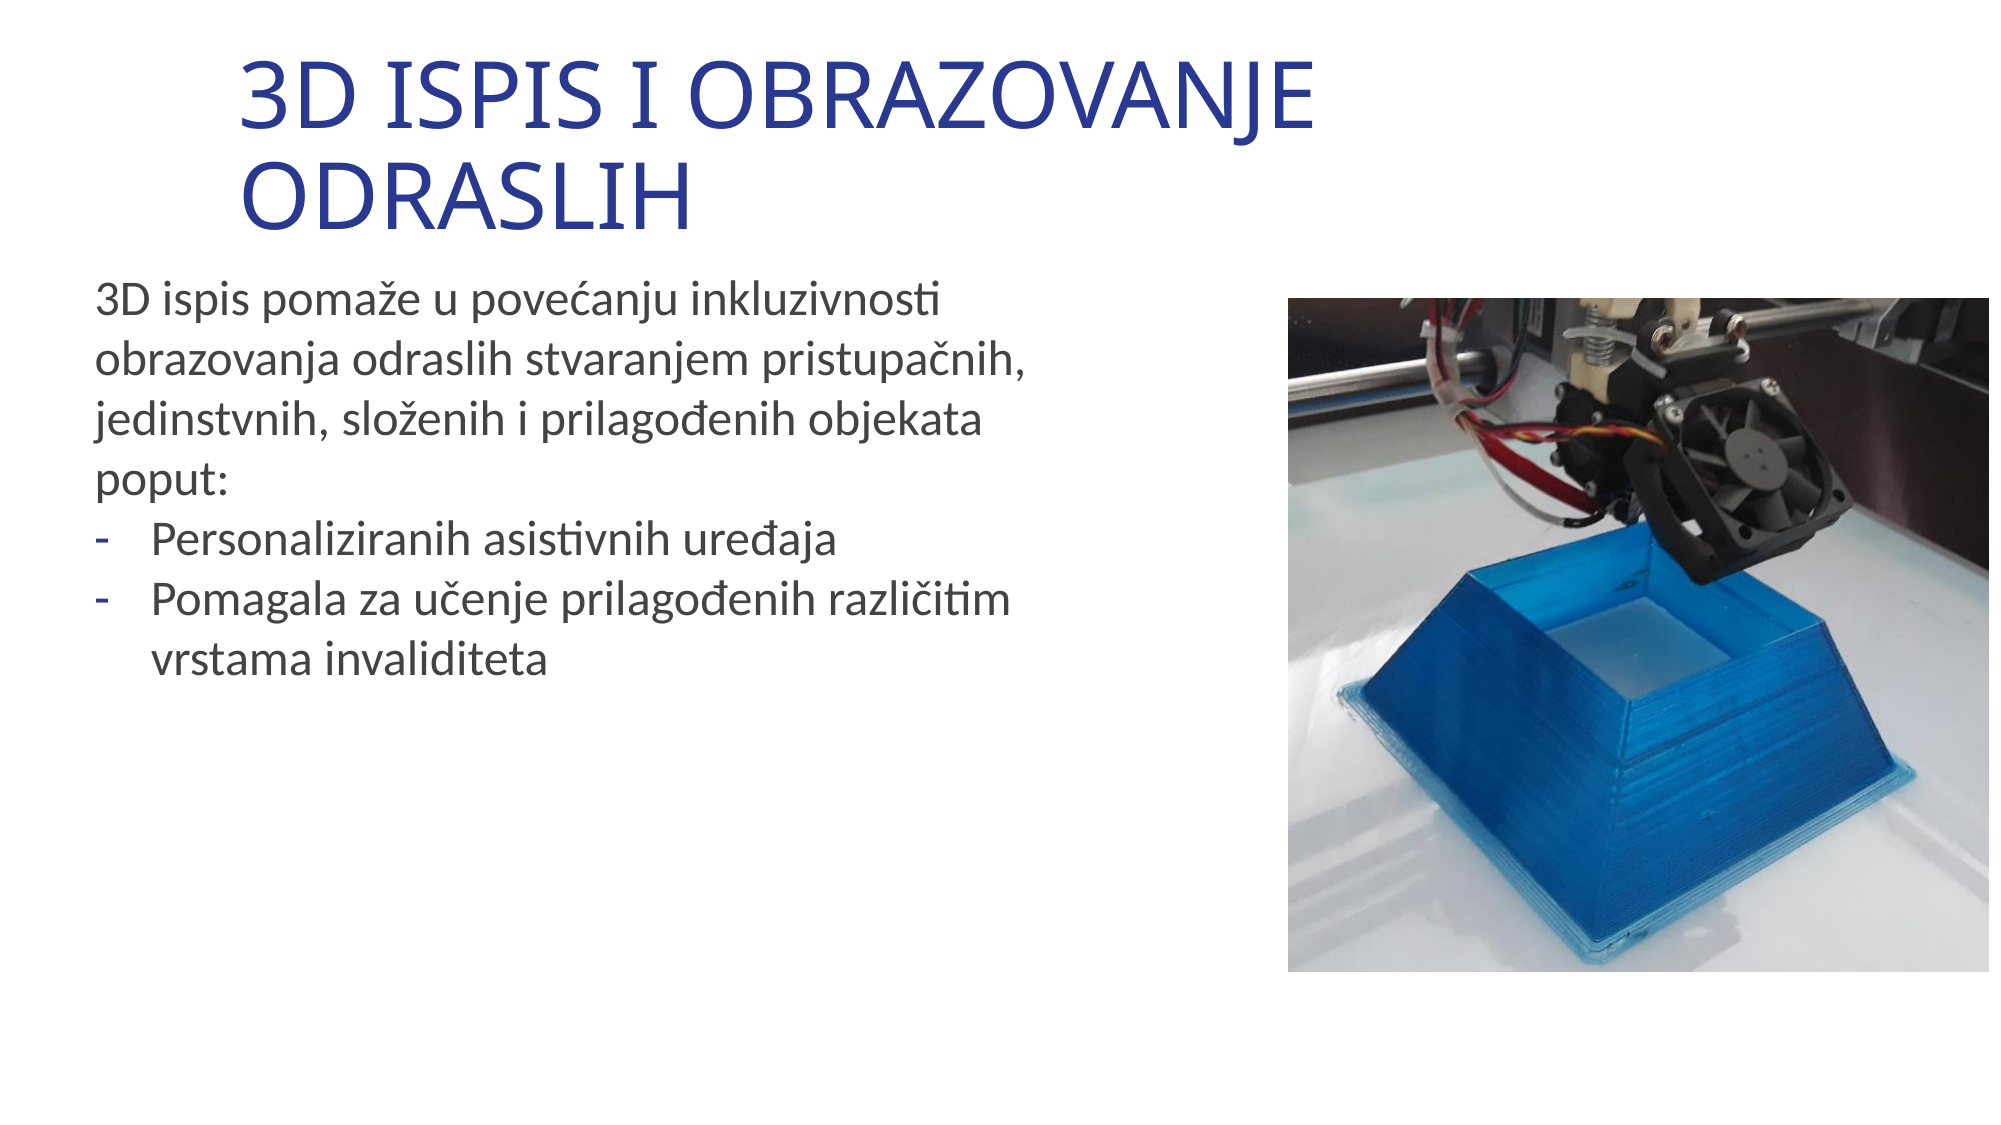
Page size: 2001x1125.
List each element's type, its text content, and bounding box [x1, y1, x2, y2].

picture [1288, 297, 1989, 973]
title 3D ISPIS I OBRAZOVANJE ODRASLIH [223, 40, 1685, 258]
list 3D ispis pomaže u povećanju inkluzivnosti obrazovanja odraslih stvaranjem pristupačnih, jedinstvnih, složenih i prilagođenih objekata poput: Personaliziranih asistivnih uređaja Pomagala za učenje prilagođenih različitim vrstama invaliditeta [79, 257, 1132, 1050]
